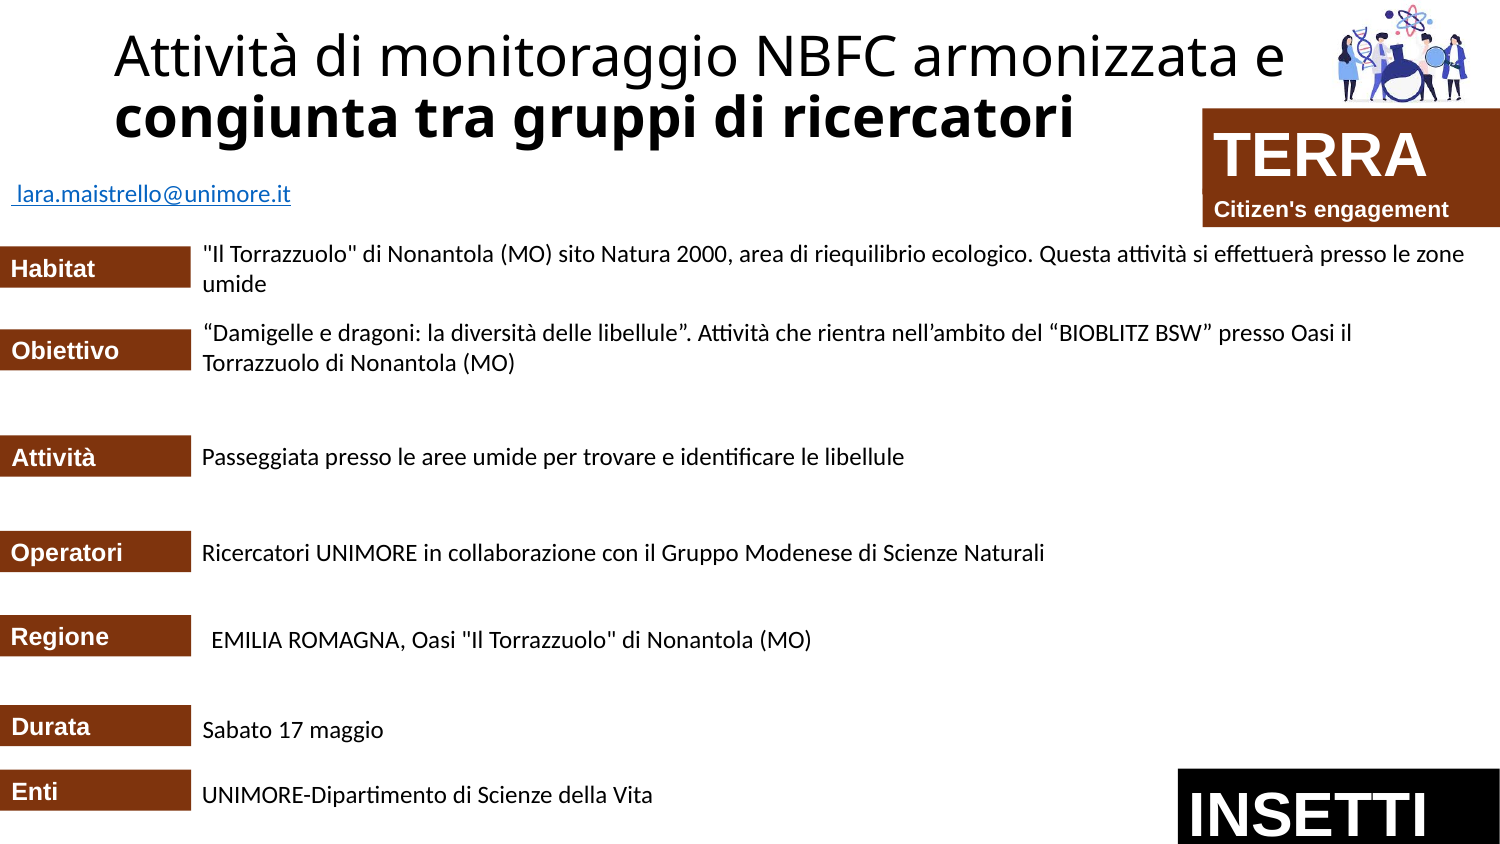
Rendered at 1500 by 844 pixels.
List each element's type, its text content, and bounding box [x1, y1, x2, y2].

text_box Citizen's engagement [1202, 188, 1500, 228]
text_box “Damigelle e dragoni: la diversità delle libellule”. Attività che rientra nell’ambito del “BIOBLITZ BSW” presso Oasi il Torrazzuolo di Nonantola (MO) [191, 311, 1444, 383]
text_box Attività [0, 435, 190, 477]
text_box EMILIA ROMAGNA, Oasi "Il Torrazzuolo" di Nonantola (MO) [200, 617, 1484, 659]
text_box Regione [0, 615, 192, 657]
text_box lara.maistrello@unimore.it [0, 170, 1253, 214]
text_box Durata [0, 705, 192, 747]
text_box Passeggiata presso le aree umide per trovare e identificare le libellule [190, 435, 1475, 477]
text_box Habitat [0, 246, 191, 288]
text_box UNIMORE-Dipartimento di Scienze della Vita [190, 772, 1177, 814]
text_box Enti [0, 769, 192, 811]
picture [1322, 0, 1485, 117]
text_box Ricercatori UNIMORE in collaborazione con il Gruppo Modenese di Scienze Naturali [190, 528, 1444, 573]
text_box Attività di monitoraggio NBFC armonizzata e congiunta tra gruppi di ricercatori [103, 7, 1307, 171]
text_box Operatori [0, 530, 190, 573]
text_box TERRA [1253, 108, 1500, 188]
text_box Obiettivo [0, 329, 191, 371]
text_box "Il Torrazzuolo" di Nonantola (MO) sito Natura 2000, area di riequilibrio ecologico. Questa attività si effettuerà presso le zone umide [191, 231, 1484, 303]
text_box Sabato 17 maggio [191, 707, 1475, 749]
text_box INSETTI [1177, 768, 1500, 844]
